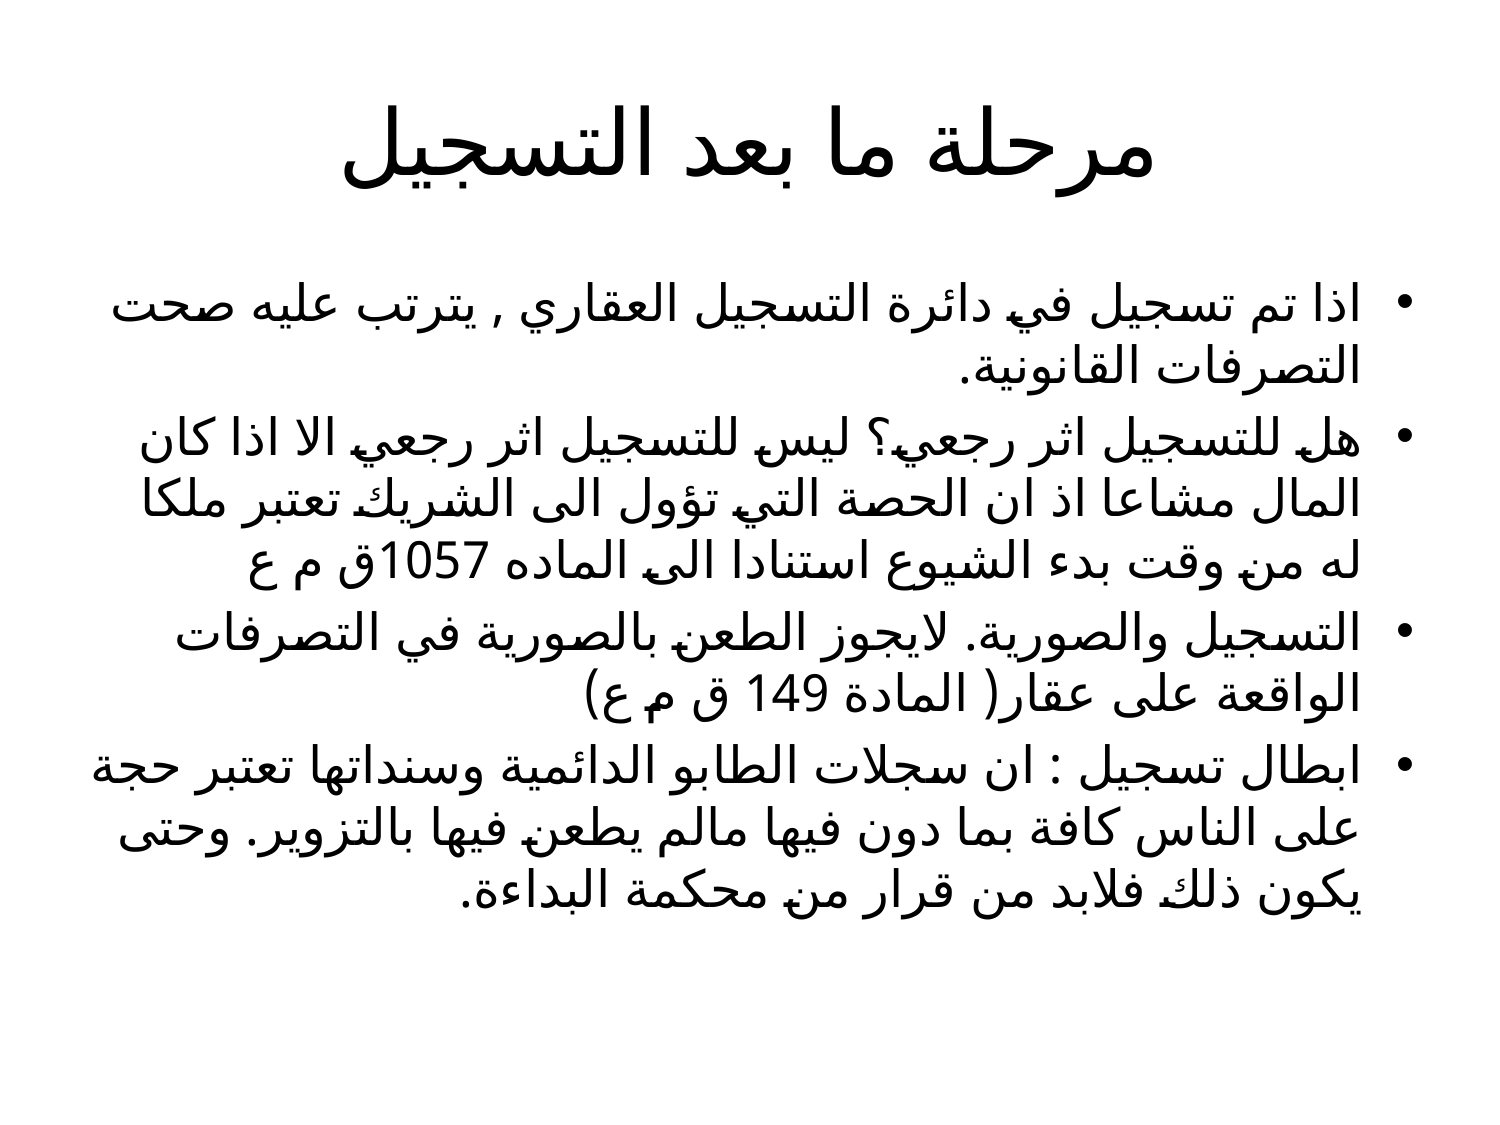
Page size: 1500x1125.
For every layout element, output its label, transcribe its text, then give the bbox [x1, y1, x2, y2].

list اذا تم تسجيل في دائرة التسجيل العقاري , يترتب عليه صحت التصرفات القانونية. هل للتسجيل اثر رجعي؟ ليس للتسجيل اثر رجعي الا اذا كان المال مشاعا اذ ان الحصة التي تؤول الى الشريك تعتبر ملكا له من وقت بدء الشيوع استنادا الى الماده 1057ق م ع التسجيل والصورية. لايجوز الطعن بالصورية في التصرفات الواقعة على عقار( المادة 149 ق م ع) ابطال تسجيل : ان سجلات الطابو الدائمية وسنداتها تعتبر حجة على الناس كافة بما دون فيها مالم يطعن فيها بالتزوير. وحتى يكون ذلك فلابد من قرار من محكمة البداءة. [75, 262, 1425, 1005]
title مرحلة ما بعد التسجيل [75, 45, 1425, 233]
